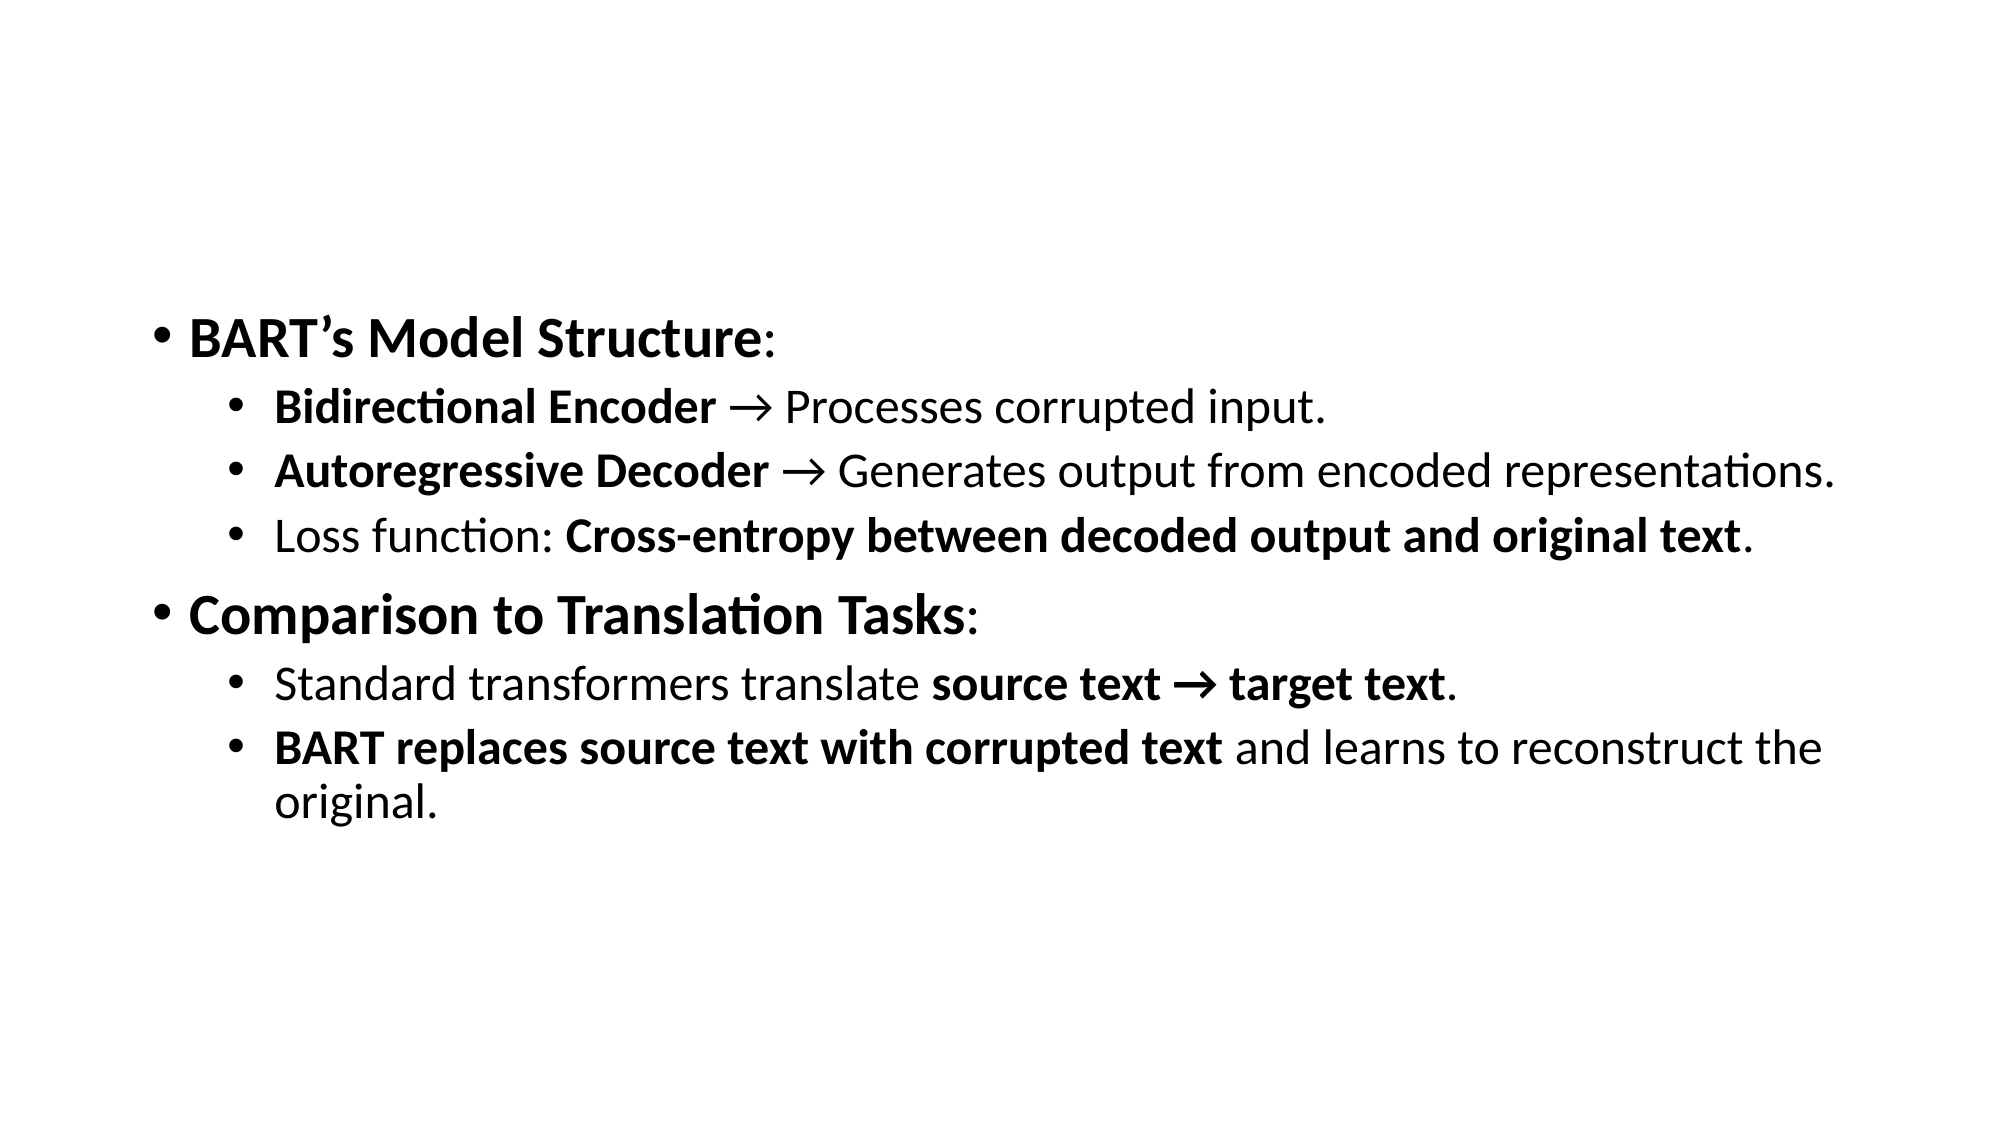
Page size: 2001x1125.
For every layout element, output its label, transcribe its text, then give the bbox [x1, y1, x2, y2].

list BART’s Model Structure: Bidirectional Encoder → Processes corrupted input. Autoregressive Decoder → Generates output from encoded representations. Loss function: Cross-entropy between decoded output and original text. Comparison to Translation Tasks: Standard transformers translate source text → target text. BART replaces source text with corrupted text and learns to reconstruct the original. [137, 299, 1863, 1014]
